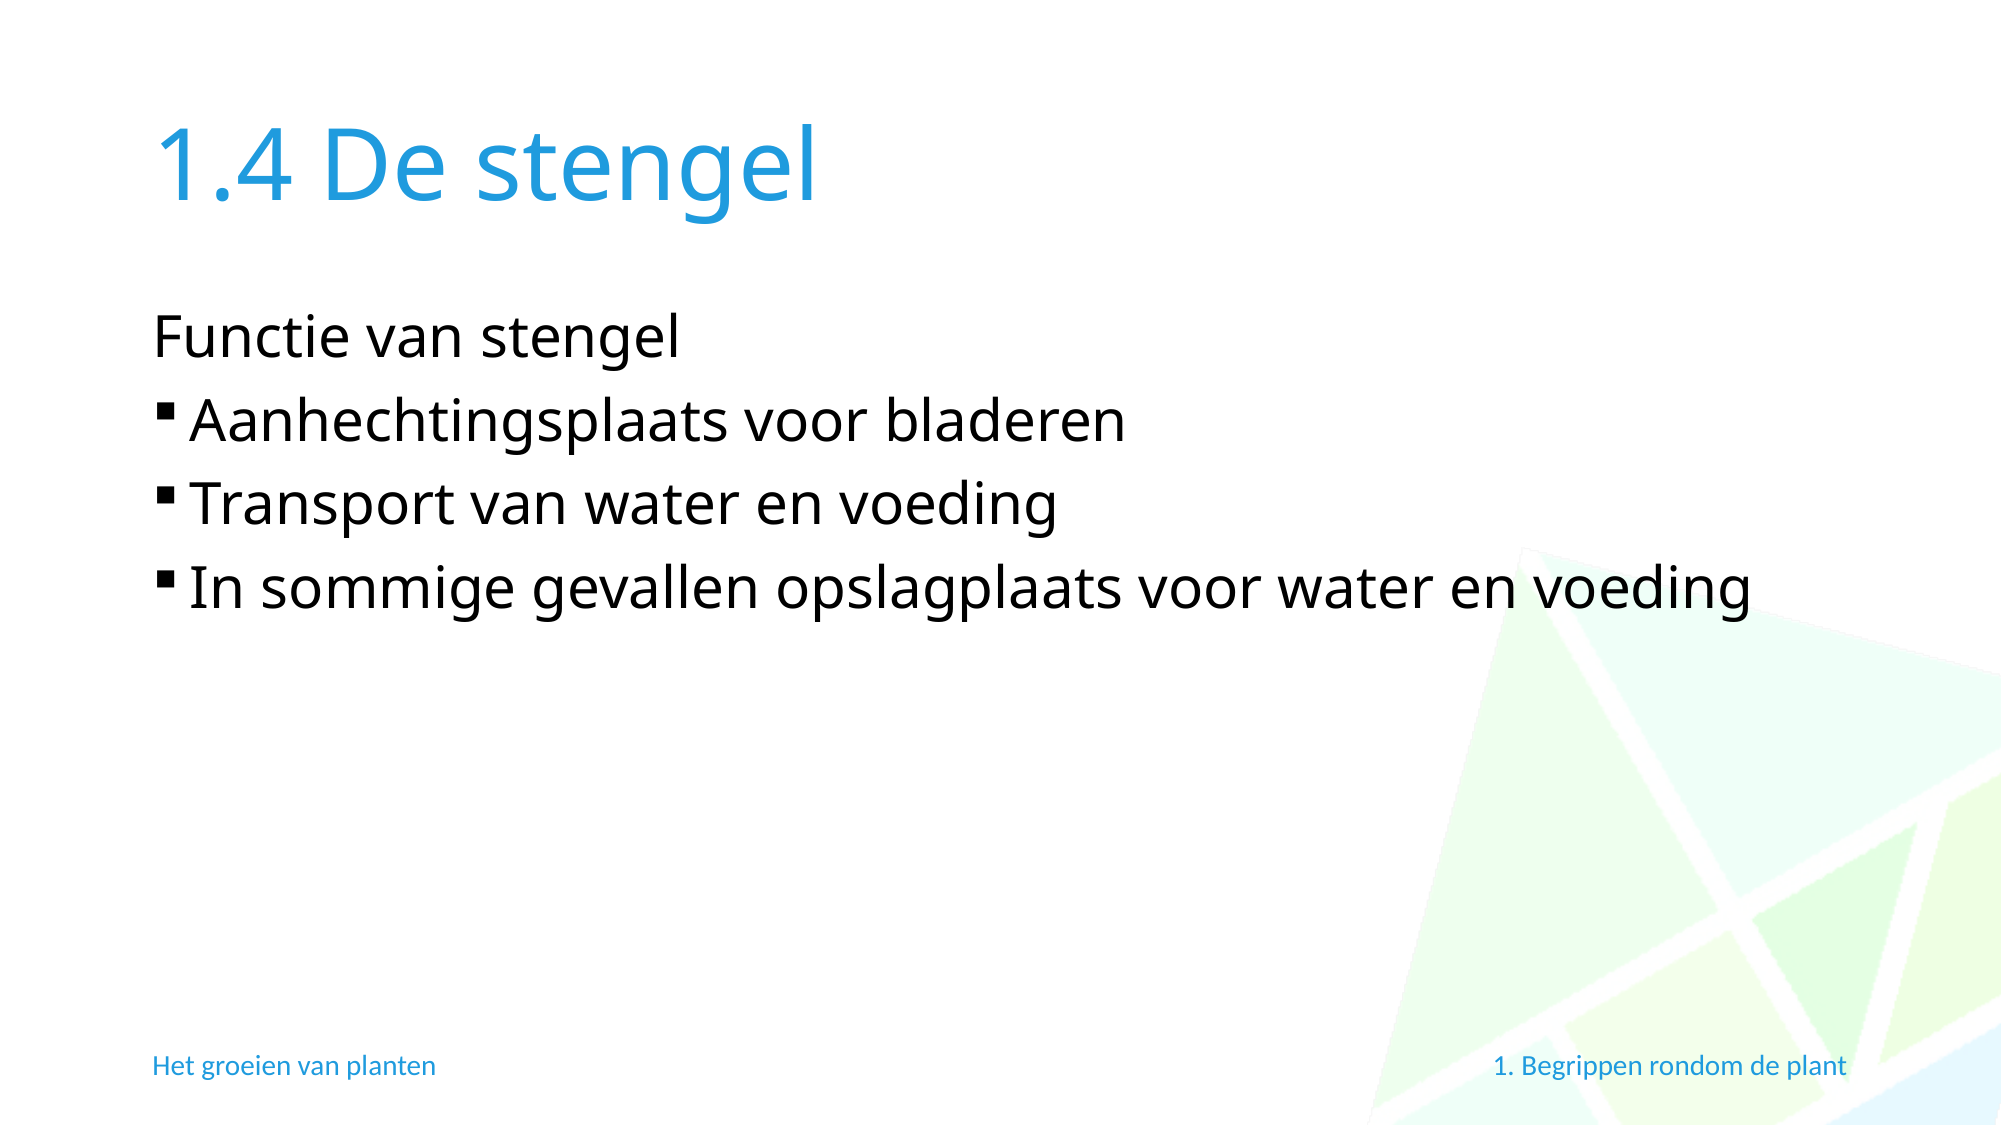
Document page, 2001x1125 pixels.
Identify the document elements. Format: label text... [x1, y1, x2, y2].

title 1.4 De stengel [137, 59, 1863, 278]
list Het groeien van planten [137, 1042, 588, 1103]
list Functie van stengel Aanhechtingsplaats voor bladeren Transport van water en voeding In sommige gevallen opslagplaats voor water en voeding [137, 299, 1863, 1014]
list 1. Begrippen rondom de plant [1412, 1042, 1863, 1103]
